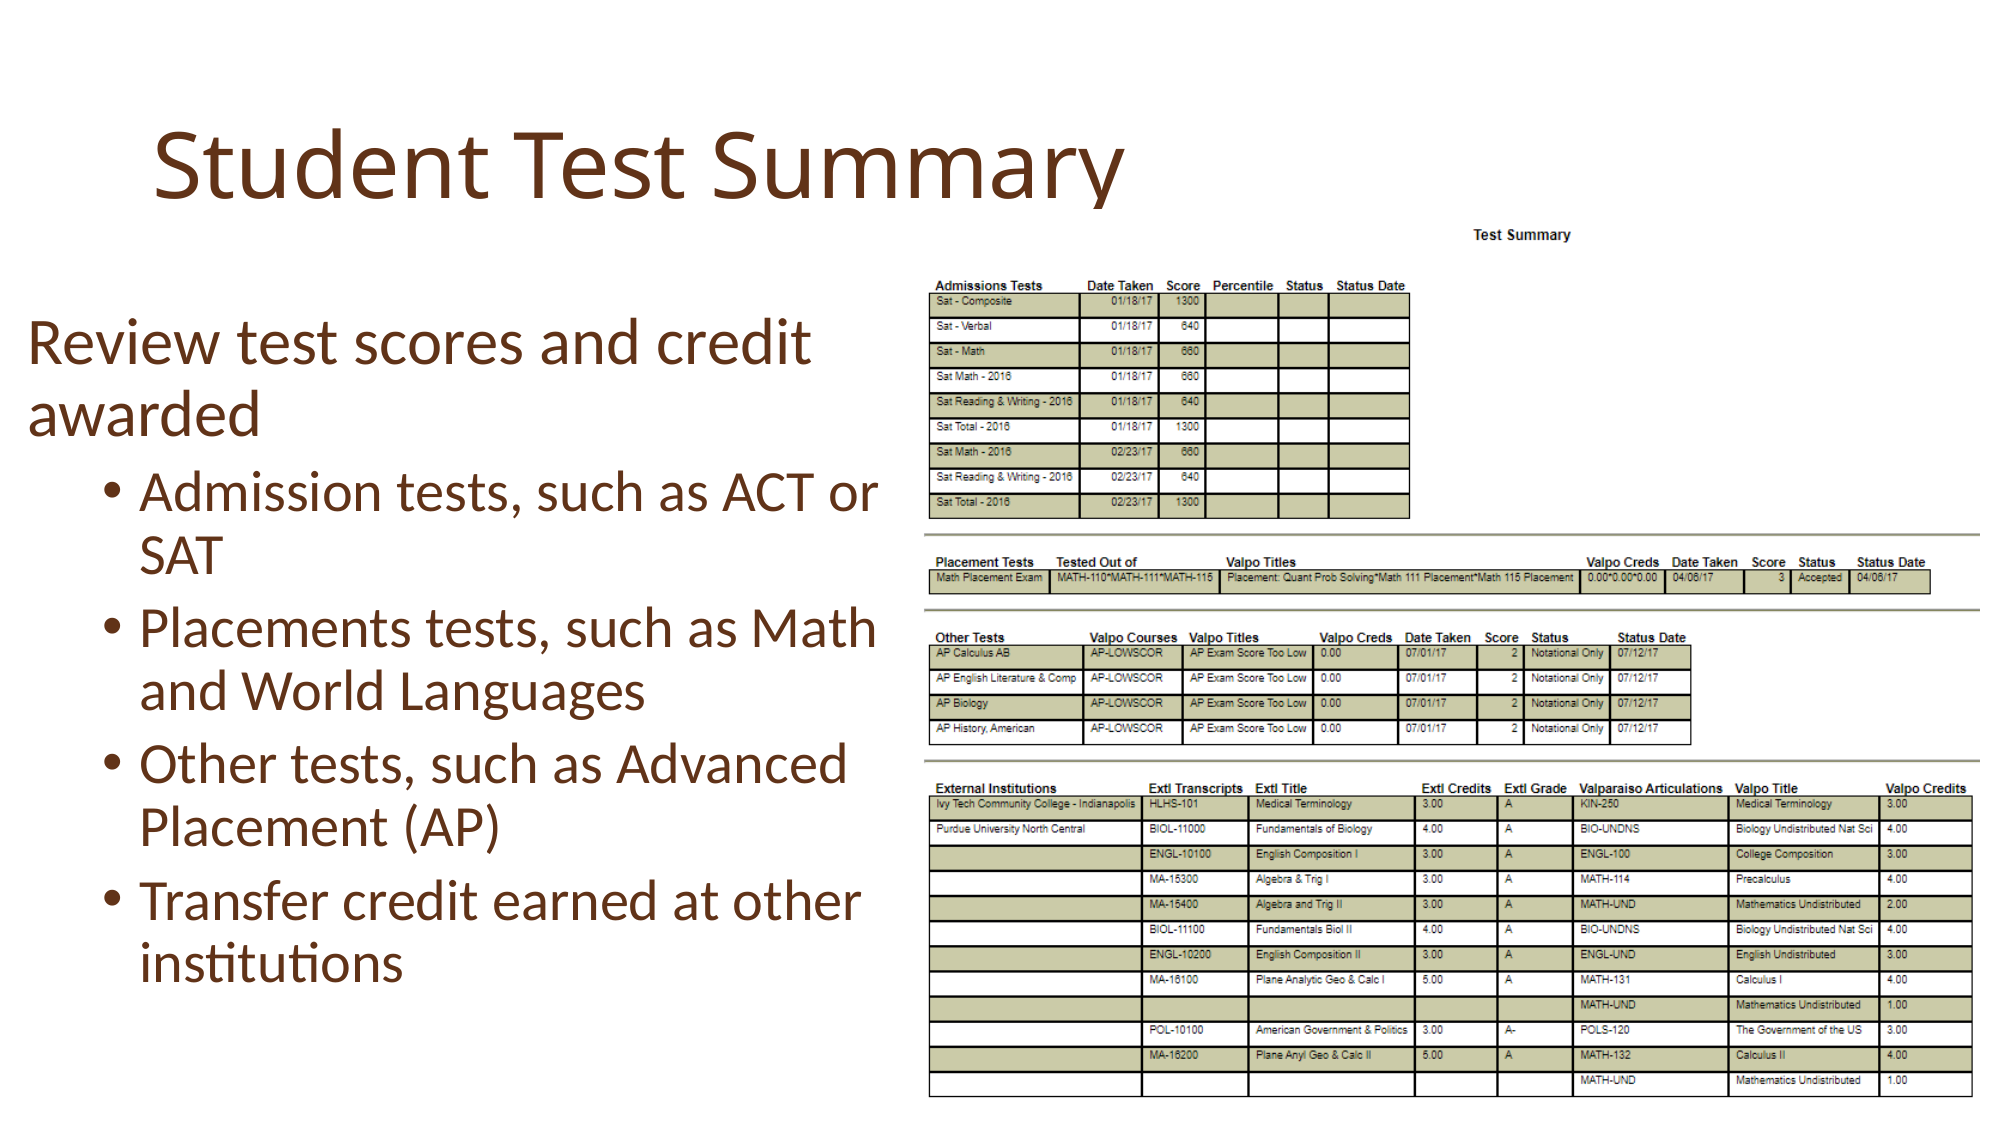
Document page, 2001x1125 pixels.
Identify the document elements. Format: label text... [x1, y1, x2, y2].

list Review test scores and credit awarded Admission tests, such as ACT or SAT Placements tests, such as Math and World Languages Other tests, such as Advanced Placement (AP) Transfer credit earned at other institutions [12, 299, 905, 1014]
picture [905, 209, 1980, 1108]
title Student Test Summary [137, 59, 1863, 278]
